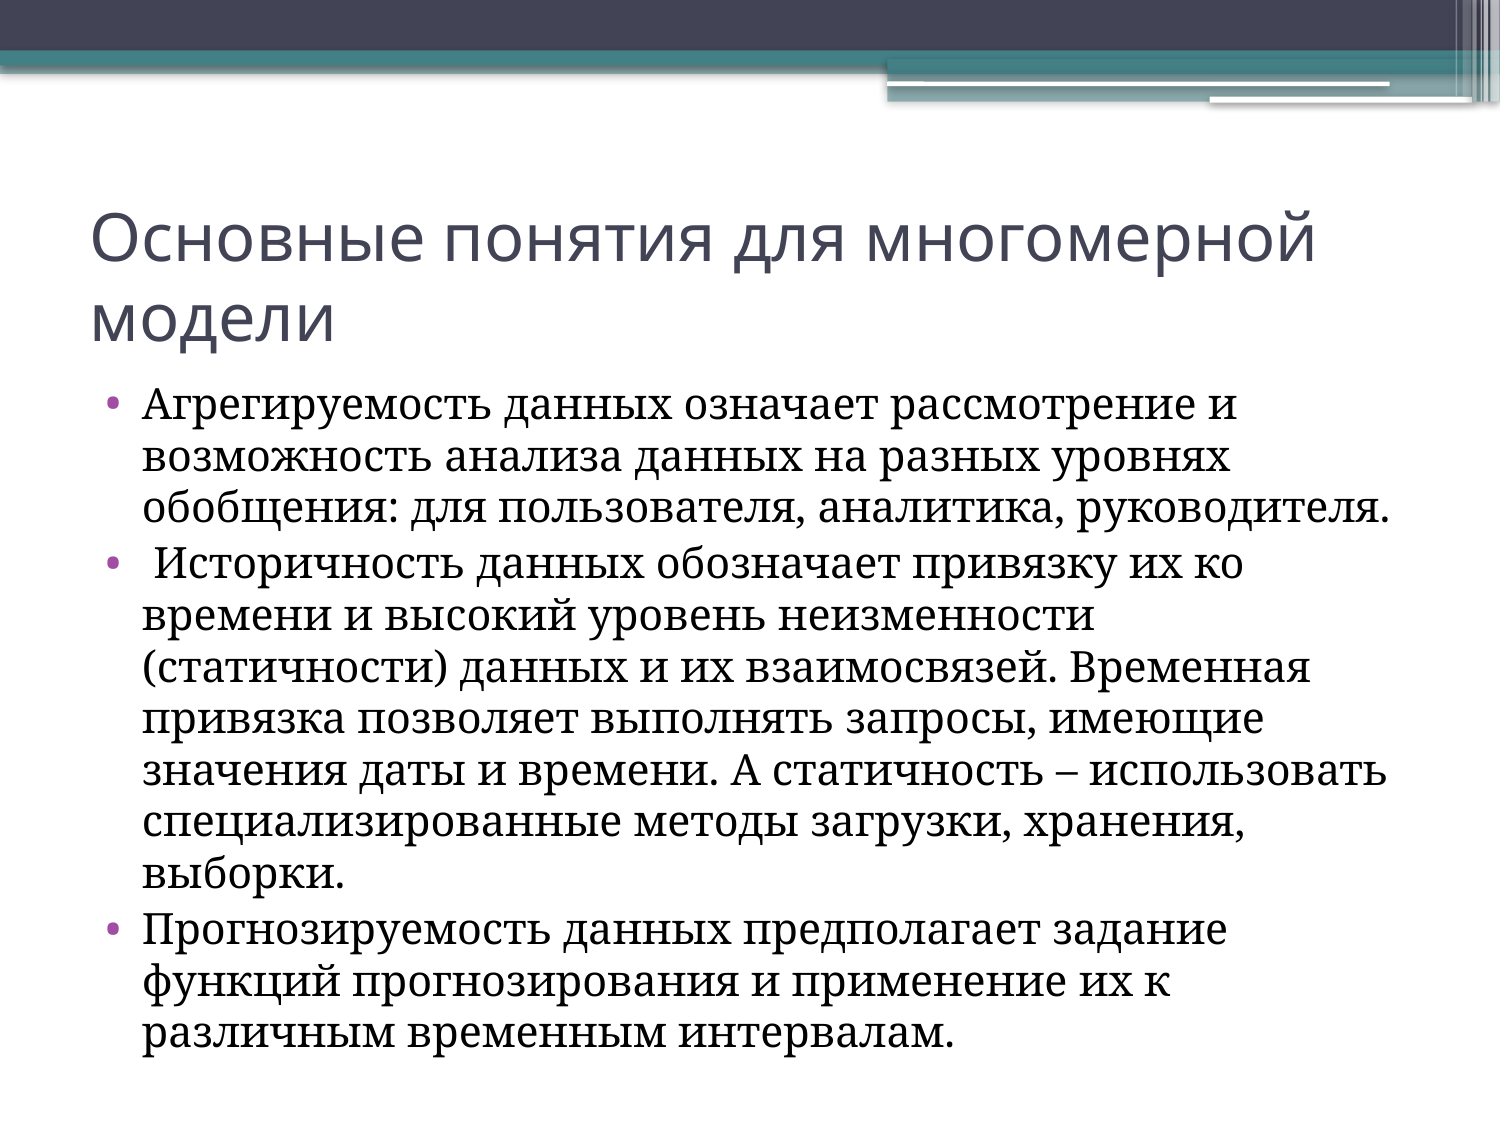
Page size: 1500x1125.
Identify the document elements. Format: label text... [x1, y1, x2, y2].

list Агрегируемость данных означает рассмотрение и возможность анализа данных на разных уровнях обобщения: для пользователя, аналитика, руководителя. Историчность данных обозначает привязку их ко времени и высокий уровень неизменности (статичности) данных и их взаимосвязей. Временная привязка позволяет выполнять запросы, имеющие значения даты и времени. А статичность – использовать специализированные методы загрузки, хранения, выборки. Прогнозируемость данных предполагает задание функций прогнозирования и применение их к различным временным интервалам. [75, 368, 1425, 1079]
title Основные понятия для многомерной модели [75, 187, 1425, 363]
